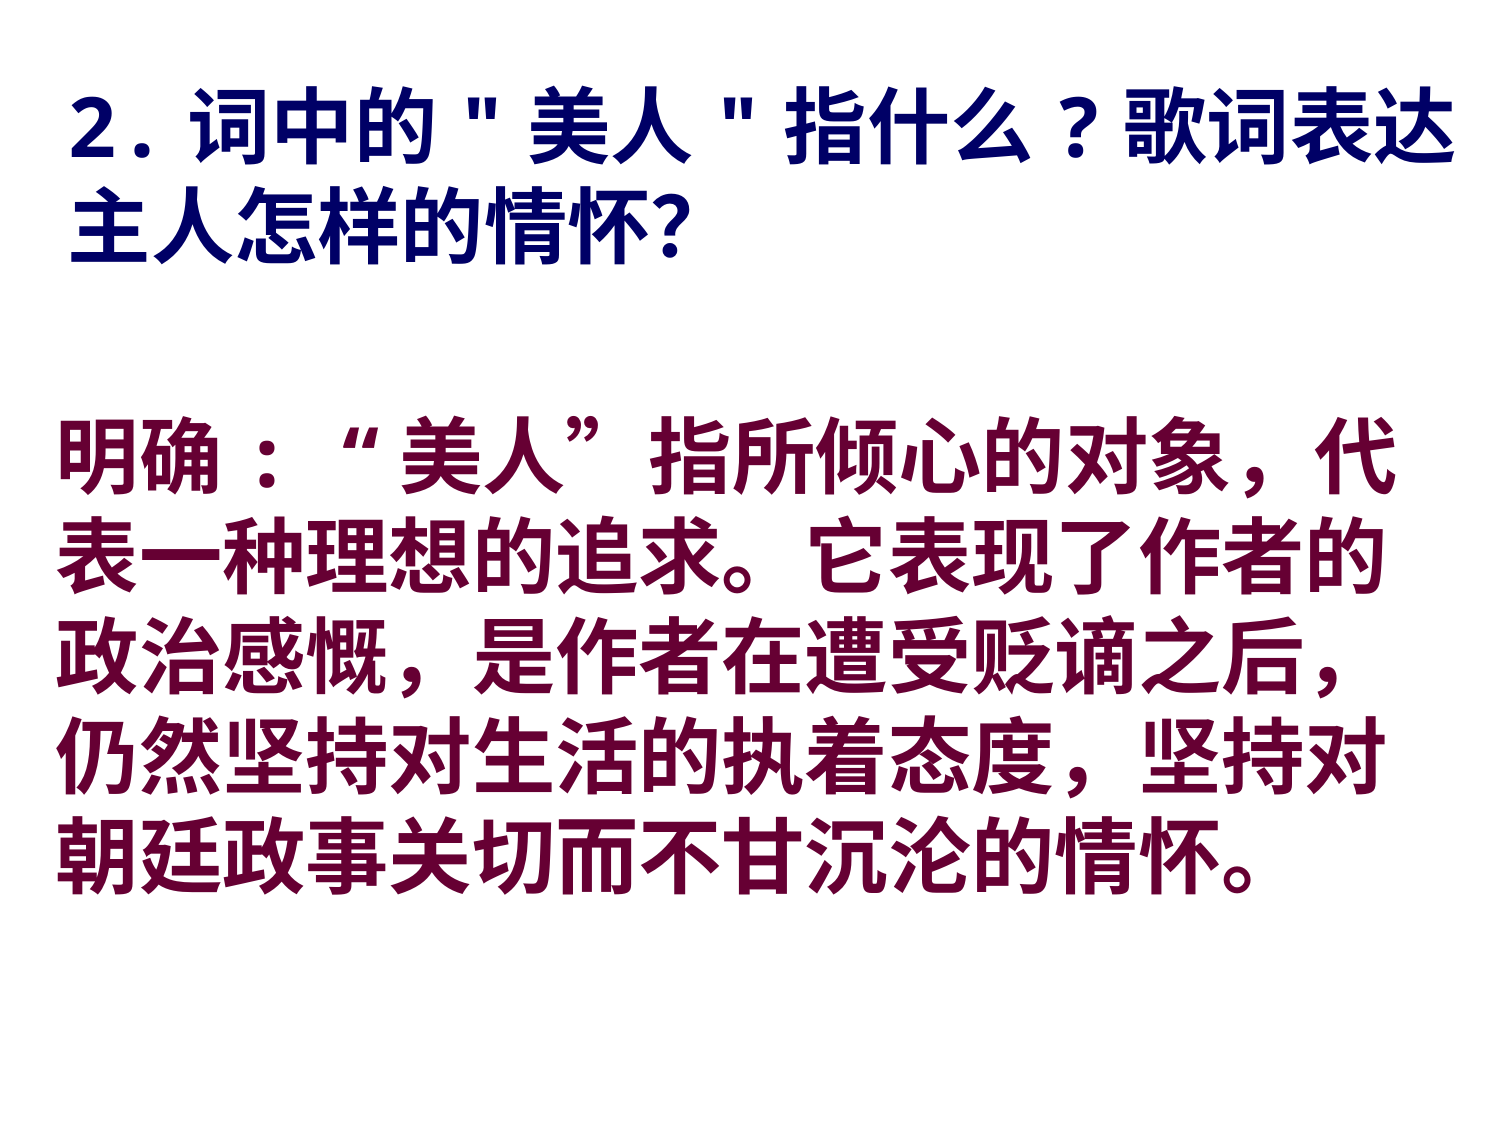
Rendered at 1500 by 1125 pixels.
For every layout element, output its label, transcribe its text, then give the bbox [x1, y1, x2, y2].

text_box 明确: “美人”指所倾心的对象，代表一种理想的追求。它表现了作者的政治感慨，是作者在遭受贬谪之后，仍然坚持对生活的执着态度，坚持对朝廷政事关切而不甘沉沦的情怀。 [41, 397, 1465, 912]
text_box 2.词中的"美人"指什么?歌词表达主人怎样的情怀？ [53, 66, 1477, 281]
